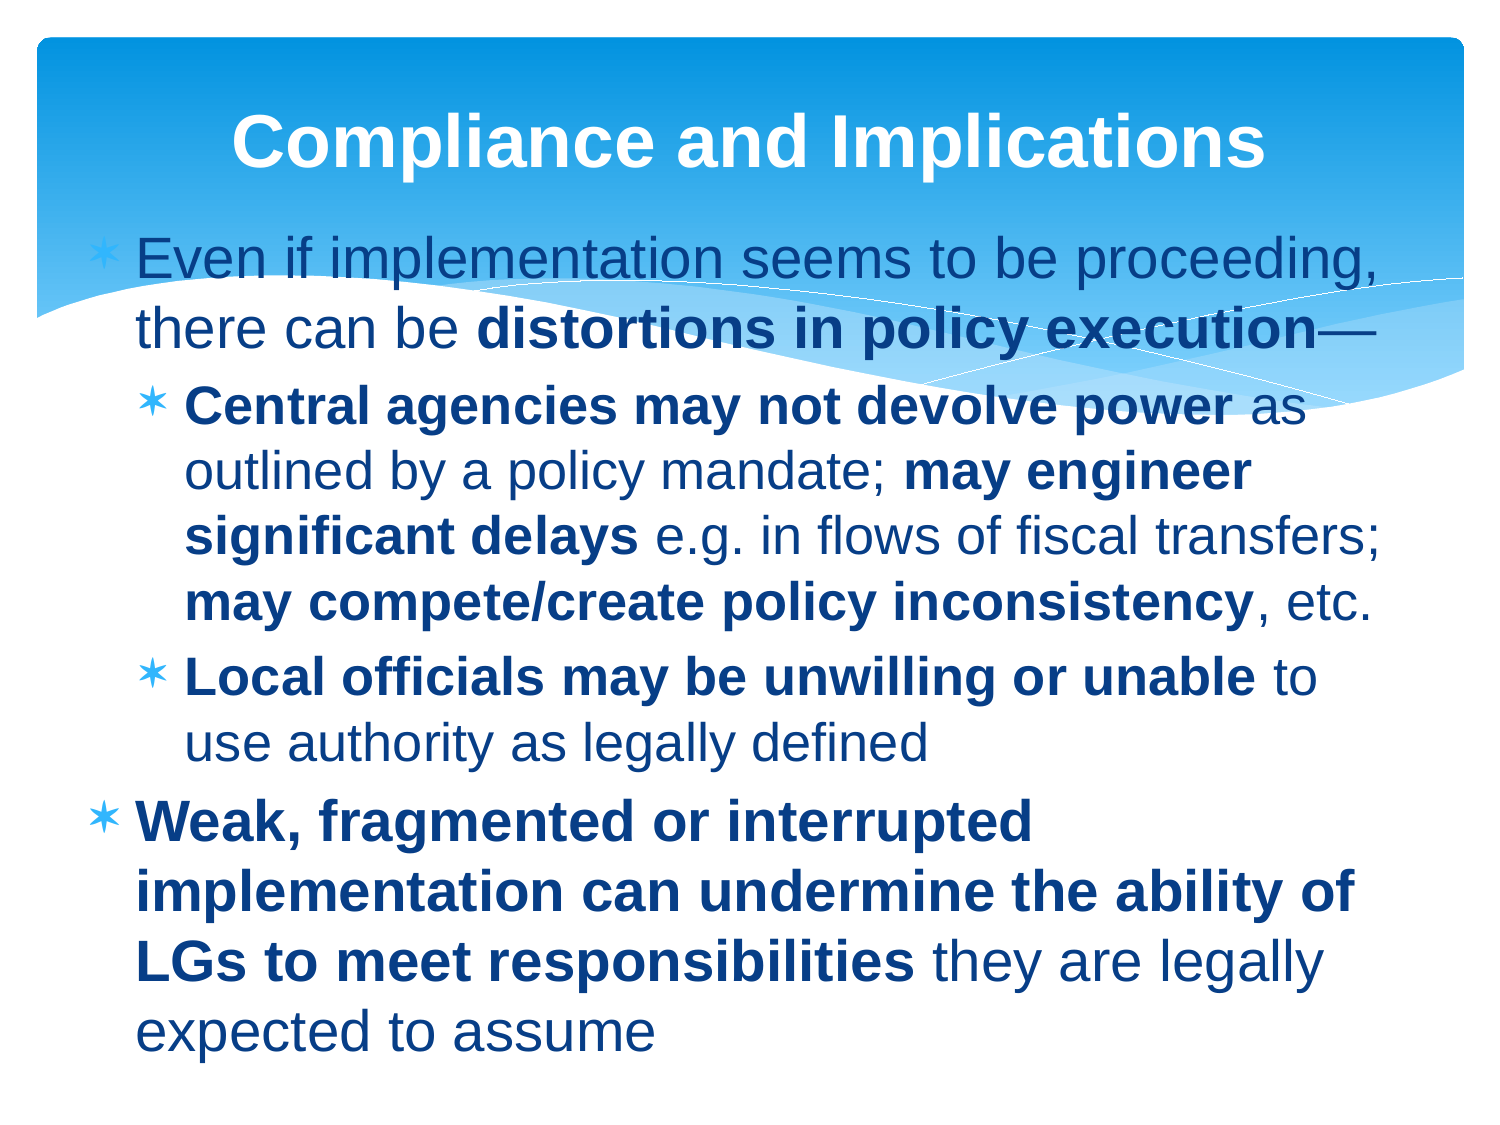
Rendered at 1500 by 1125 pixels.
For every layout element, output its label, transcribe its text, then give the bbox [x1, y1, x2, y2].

title Compliance and Implications [112, 62, 1388, 213]
list Even if implementation seems to be proceeding, there can be distortions in policy execution— Central agencies may not devolve power as outlined by a policy mandate; may engineer significant delays e.g. in flows of fiscal transfers; may compete/create policy inconsistency, etc. Local officials may be unwilling or unable to use authority as legally defined Weak, fragmented or interrupted implementation can undermine the ability of LGs to meet responsibilities they are legally expected to assume [75, 212, 1425, 1088]
